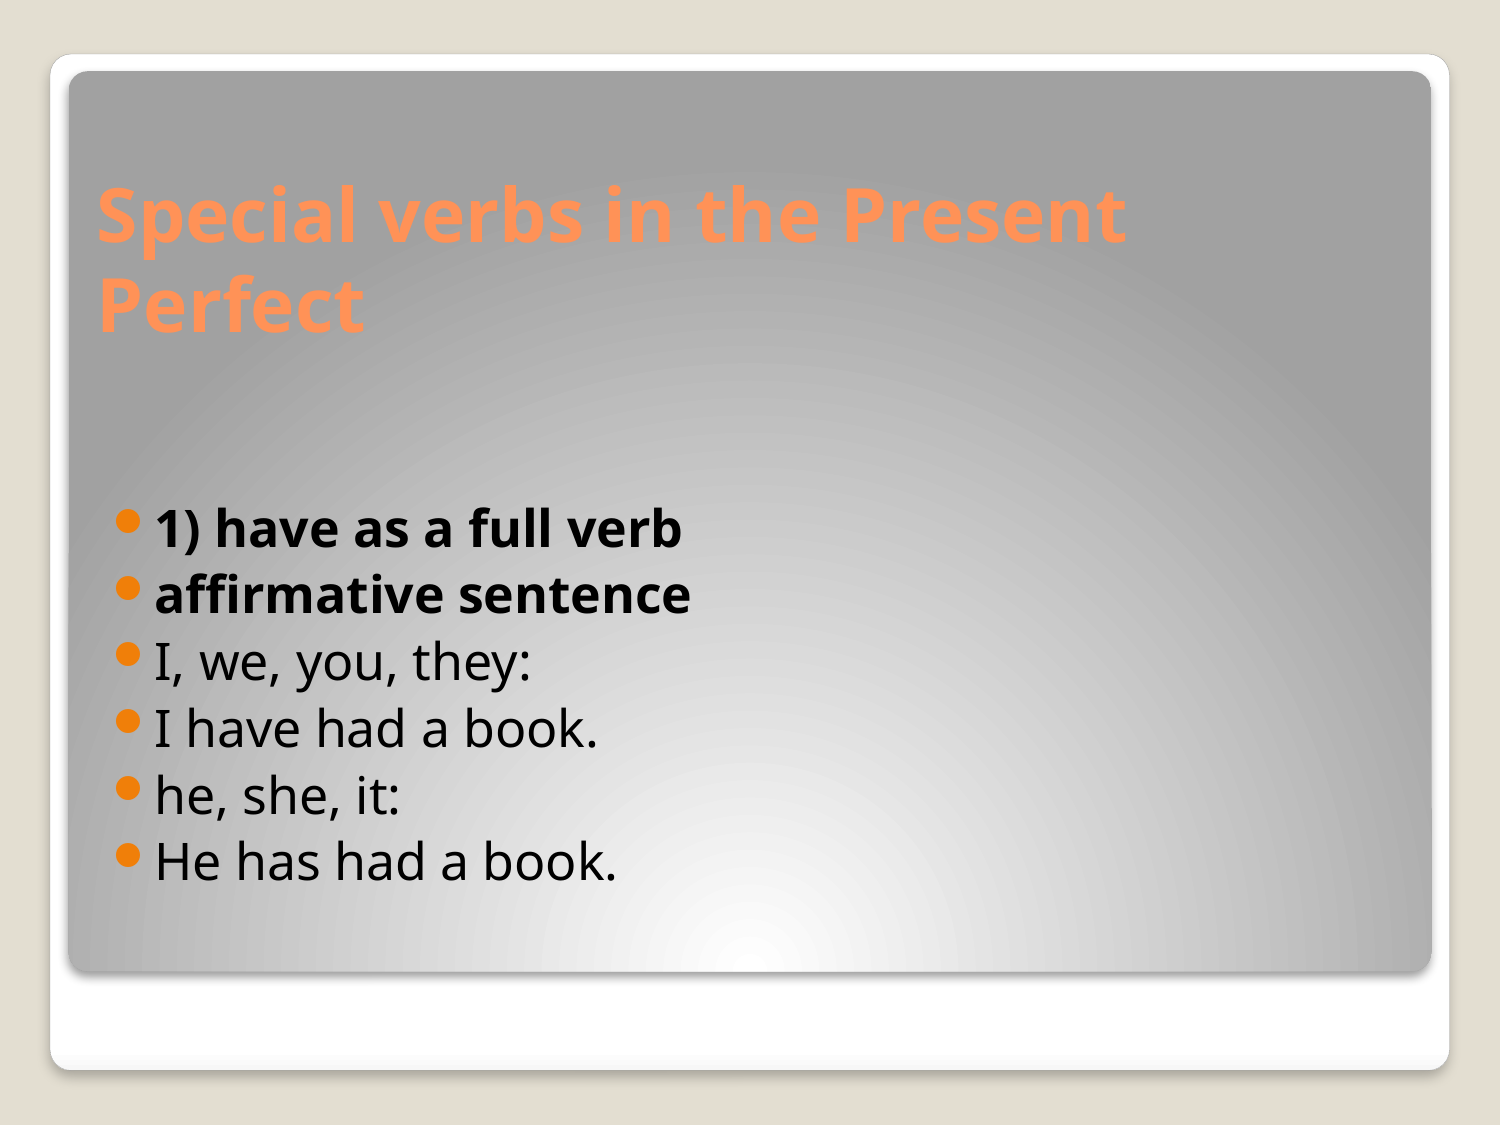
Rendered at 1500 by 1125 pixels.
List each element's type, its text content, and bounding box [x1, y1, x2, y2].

list 1) have as a full verb affirmative sentence I, we, you, they: I have had a book. he, she, it: He has had a book. [82, 480, 1425, 903]
title Special verbs in the Present Perfect [82, 0, 1425, 446]
